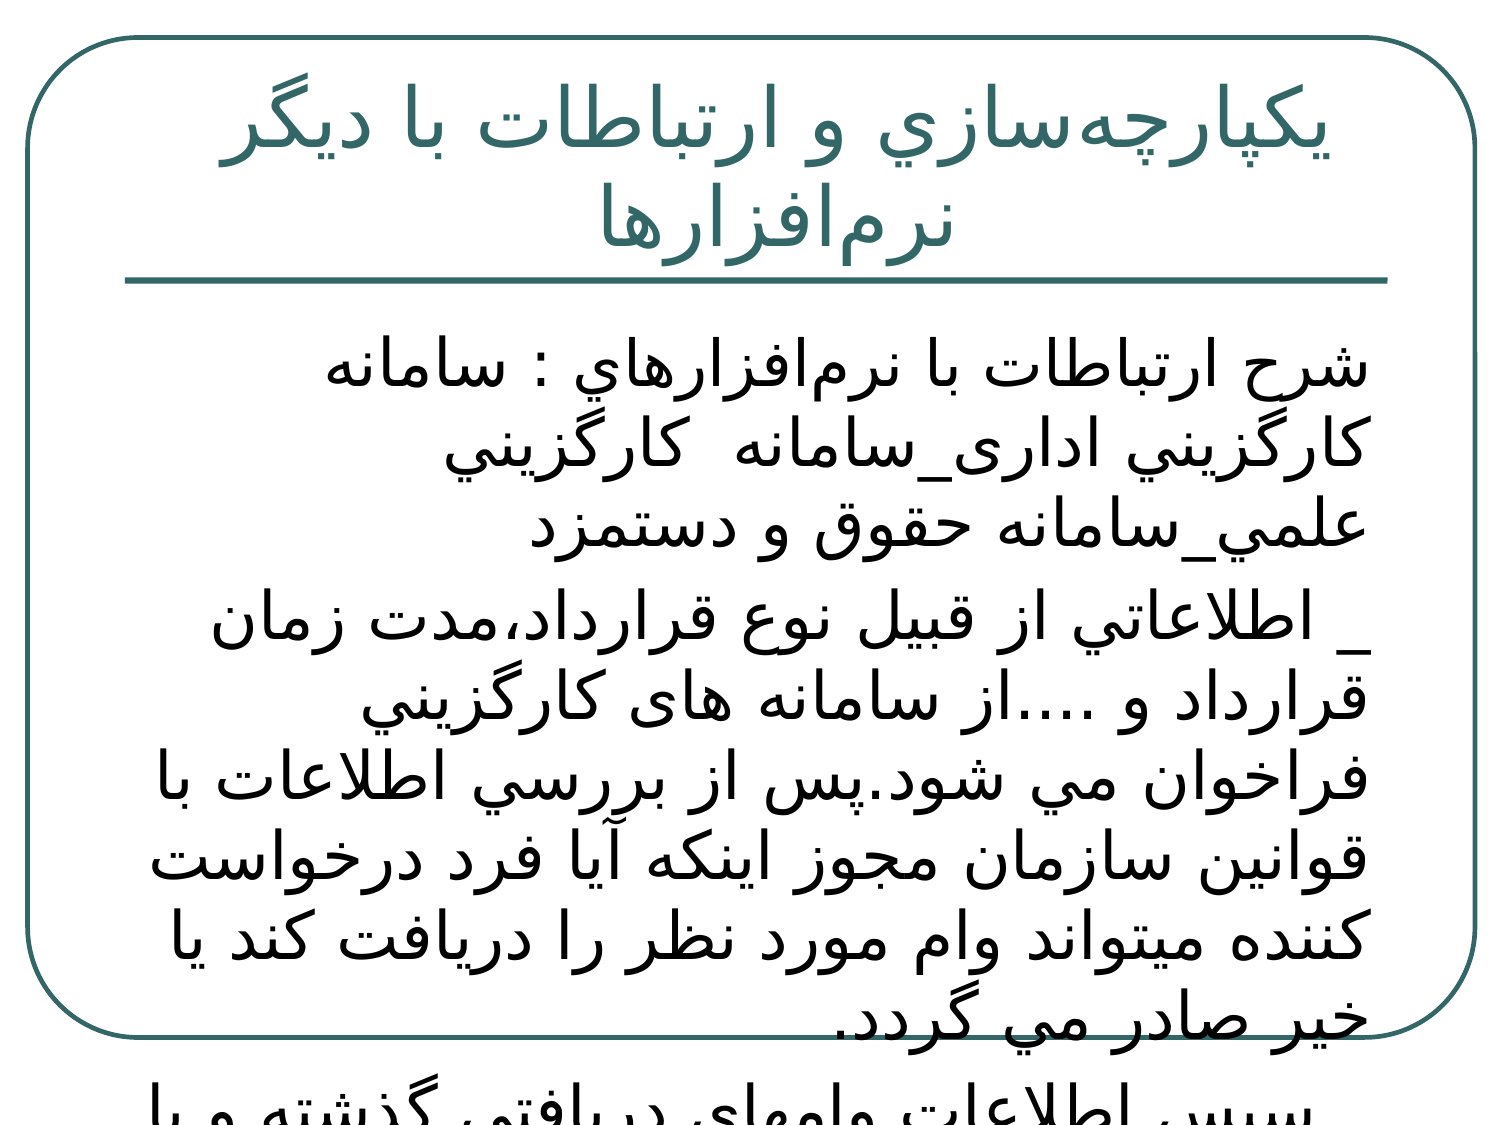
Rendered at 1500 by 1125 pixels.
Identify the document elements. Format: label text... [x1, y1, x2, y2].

title يكپارچه‌سازي و ارتباطات با ديگر نرم‌افزارها [112, 83, 1443, 272]
list شرح ارتباطات با نرم‌افزارهاي : سامانه کارگزيني اداری_سامانه کارگزيني علمي_سامانه حقوق و دستمزد _ اطلاعاتي از قبيل نوع قرارداد،مدت زمان قرارداد و ....از سامانه های کارگزيني فراخوان مي شود.پس از بررسي اطلاعات با قوانين سازمان مجوز اينکه آیا فرد درخواست کننده ميتواند وام مورد نظر را دريافت کند یا خير صادر مي گردد. _ سپس اطلاعات وامهای دریافتي گذشته و یا ضمانتهای انجام گرفته از سامانه حسابداری استخراج شده و بررسی می گردد آیا فرد سقف تعهدات را رعايت کرده باشد. _ سپس اطلاعات فيش حقوقي از سامانه حقوق و دستمزد استخراج شده و بررسي می گردد آیا حقوق فرد کفاف وام را مي دهد یا خير _ در صورت دريافت وام مبلغ درخواستي در سامانه حسابداری و حقوق و دستمزد جهت استفاده های بعدی و همچنين کسر شدن از حقوق به صورت ماهيانه ثبت مي گردد. : [125, 312, 1388, 975]
